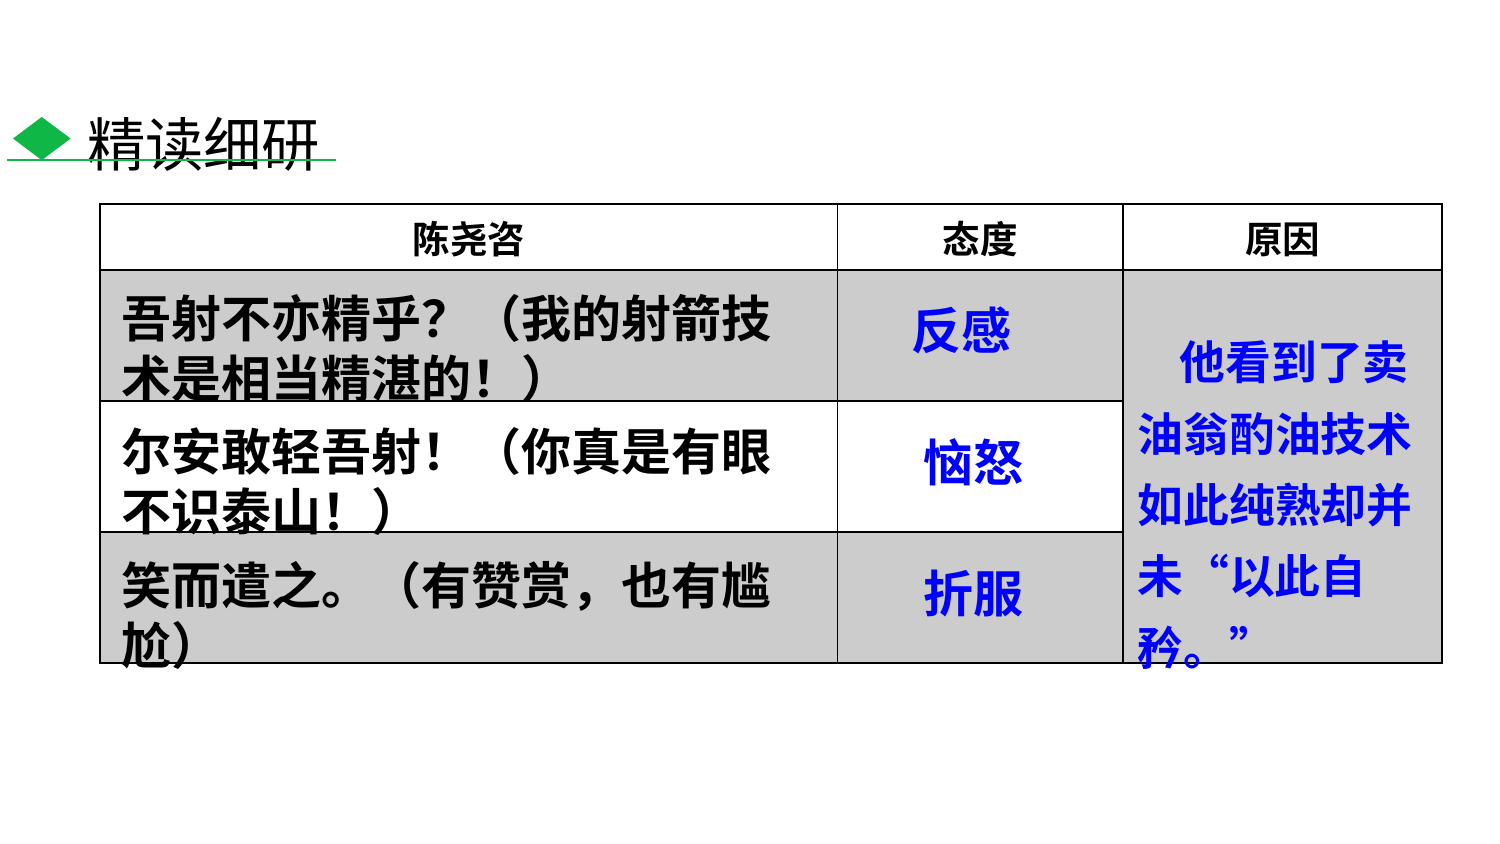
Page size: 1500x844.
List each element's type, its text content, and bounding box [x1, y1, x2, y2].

table_cell [838, 402, 1122, 531]
text_box 吾射不亦精乎？（我的射箭技术是相当精湛的！） [106, 280, 822, 415]
table_cell [101, 402, 106, 531]
text_box 他看到了卖油翁酌油技术如此纯熟却并未“以此自矜。” [1122, 309, 1454, 682]
table_cell [822, 533, 837, 662]
text_box 恼怒 [908, 423, 1070, 499]
table_cell [101, 271, 837, 400]
text_box 笑而遣之。（有赞赏，也有尴尬） [107, 546, 834, 682]
text_box 尔安敢轻吾射！（你真是有眼不识泰山！） [106, 415, 822, 548]
table_header 原因 [1124, 205, 1441, 269]
table_cell [822, 402, 837, 531]
table_cell [1124, 271, 1441, 309]
table_cell [838, 533, 1122, 662]
text_box 反感 [897, 291, 1059, 367]
table_header 态度 [838, 205, 1122, 269]
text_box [7, 100, 337, 187]
table_header 陈尧咨 [101, 205, 837, 269]
text_box 折服 [908, 555, 1082, 631]
table_cell [838, 271, 1122, 400]
table_cell [101, 533, 107, 662]
